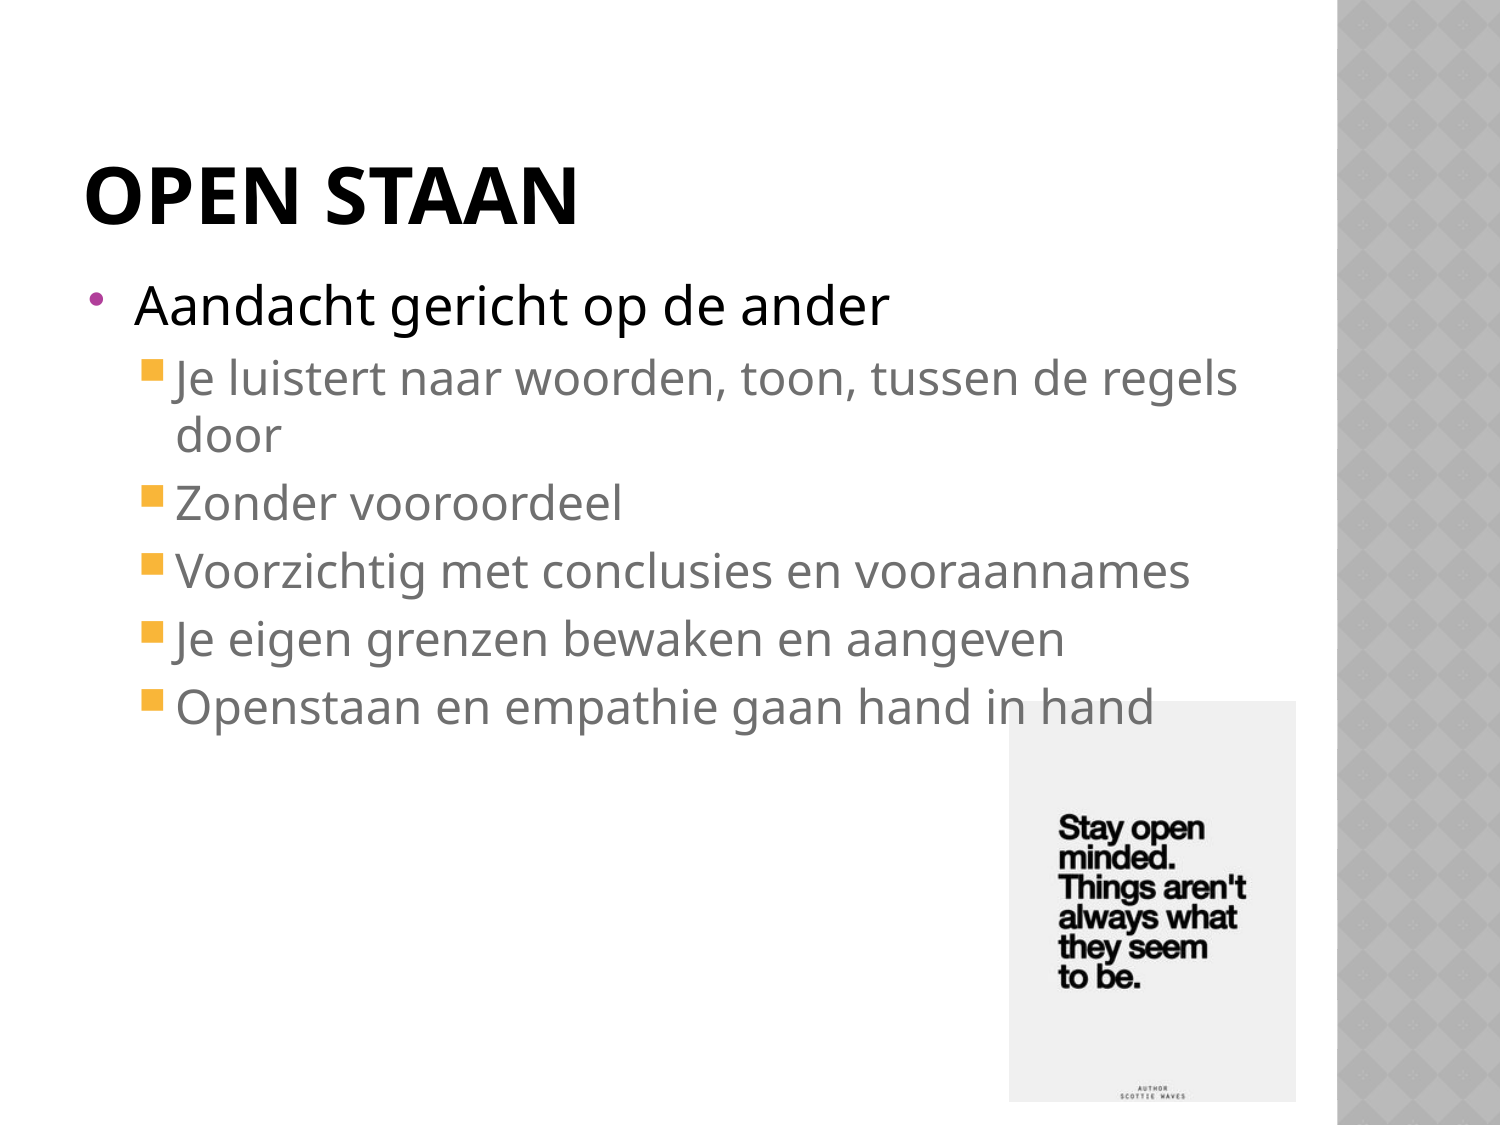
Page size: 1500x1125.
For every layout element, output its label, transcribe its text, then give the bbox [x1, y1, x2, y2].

title Open staan [75, 52, 1263, 240]
list Aandacht gericht op de ander Je luistert naar woorden, toon, tussen de regels door Zonder vooroordeel Voorzichtig met conclusies en vooraannames Je eigen grenzen bewaken en aangeven Openstaan en empathie gaan hand in hand [75, 264, 1263, 1059]
picture [1009, 701, 1297, 1103]
